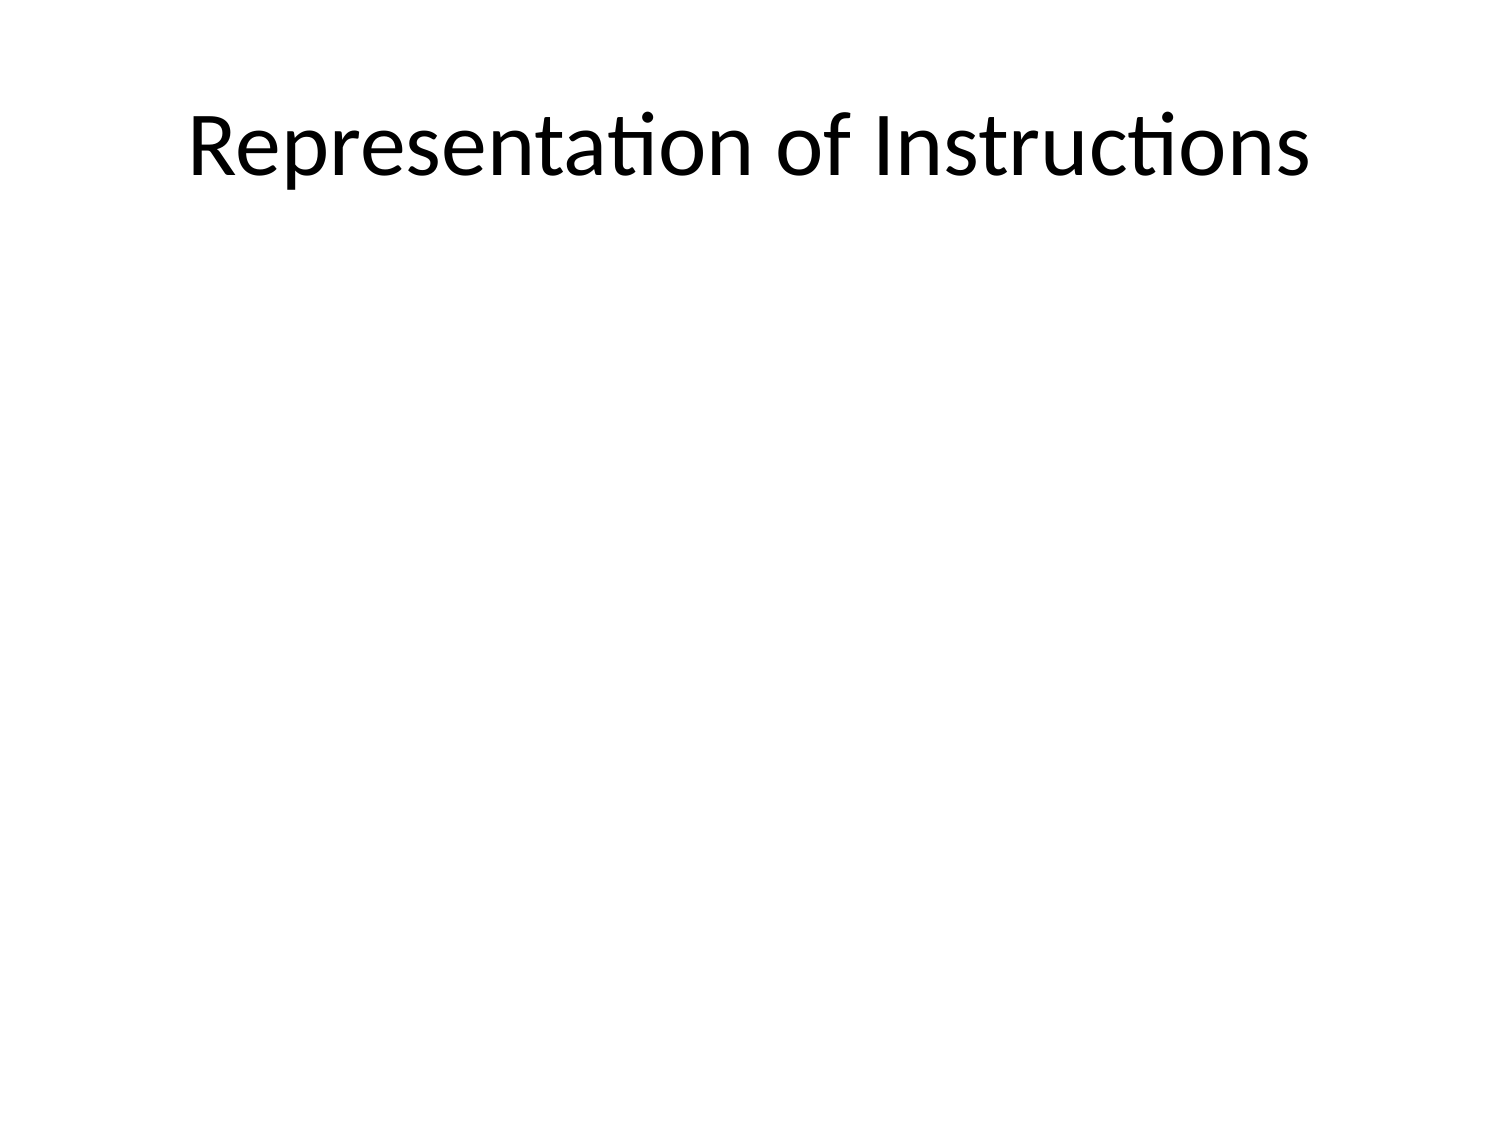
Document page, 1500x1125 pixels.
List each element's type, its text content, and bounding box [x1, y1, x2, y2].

title Representation of Instructions [75, 45, 1425, 233]
